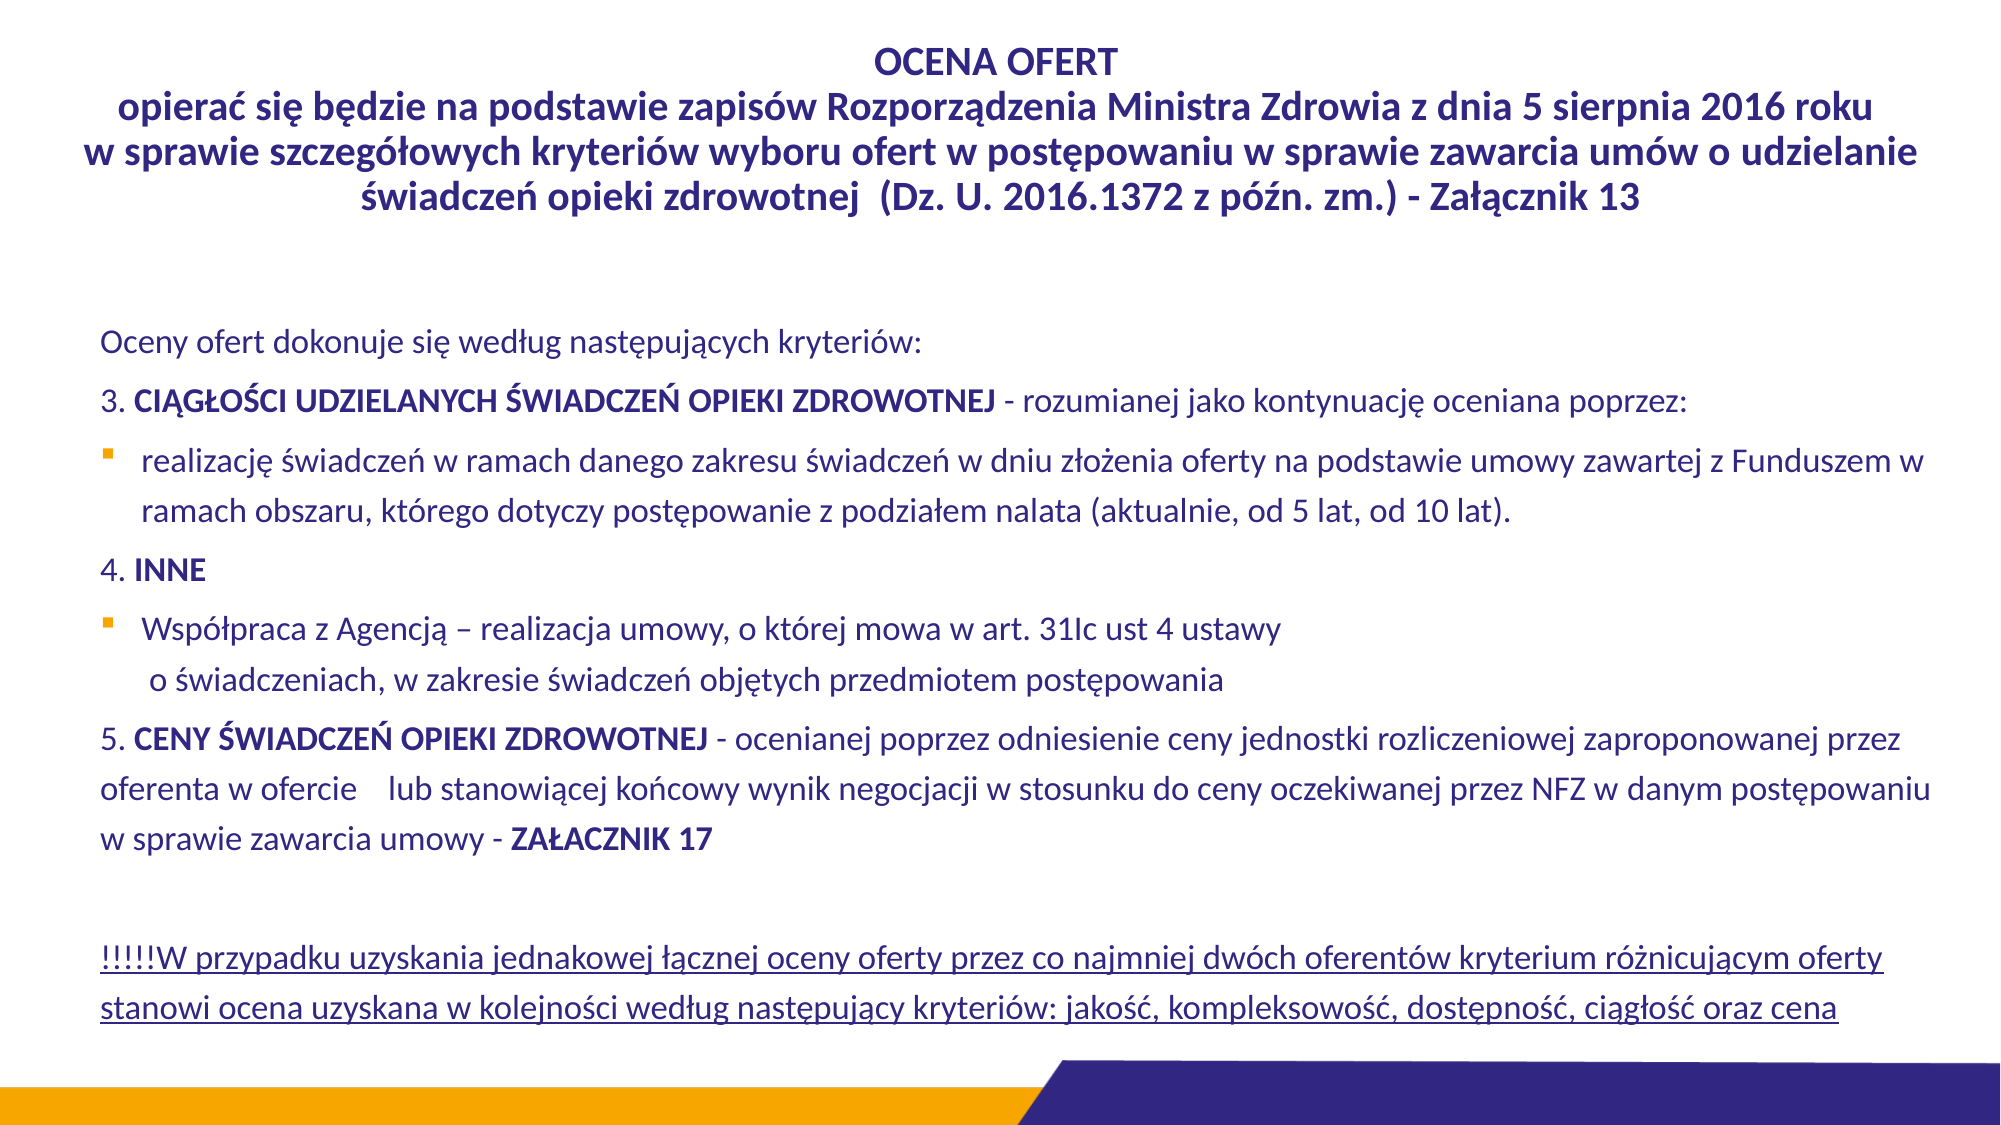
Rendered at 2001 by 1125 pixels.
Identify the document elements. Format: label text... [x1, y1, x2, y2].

list Oceny ofert dokonuje się według następujących kryteriów: 3. CIĄGŁOŚCI UDZIELANYCH ŚWIADCZEŃ OPIEKI ZDROWOTNEJ - rozumianej jako kontynuację oceniana poprzez: realizację świadczeń w ramach danego zakresu świadczeń w dniu złożenia oferty na podstawie umowy zawartej z Funduszem w ramach obszaru, którego dotyczy postępowanie z podziałem nalata (aktualnie, od 5 lat, od 10 lat). 4. INNE Współpraca z Agencją – realizacja umowy, o której mowa w art. 31Ic ust 4 ustawy o świadczeniach, w zakresie świadczeń objętych przedmiotem postępowania 5. CENY ŚWIADCZEŃ OPIEKI ZDROWOTNEJ - ocenianej poprzez odniesienie ceny jednostki rozliczeniowej zaproponowanej przez oferenta w ofercie lub stanowiącej końcowy wynik negocjacji w stosunku do ceny oczekiwanej przez NFZ w danym postępowaniu w sprawie zawarcia umowy - ZAŁACZNIK 17 !!!!!W przypadku uzyskania jednakowej łącznej oceny oferty przez co najmniej dwóch oferentów kryterium różnicującym oferty stanowi ocena uzyskana w kolejności według następujący kryteriów: jakość, kompleksowość, dostępność, ciągłość oraz cena [85, 259, 1982, 1078]
title OCENA OFERT opierać się będzie na podstawie zapisów Rozporządzenia Ministra Zdrowia z dnia 5 sierpnia 2016 roku w sprawie szczegółowych kryteriów wyboru ofert w postępowaniu w sprawie zawarcia umów o udzielanie świadczeń opieki zdrowotnej (Dz. U. 2016.1372 z późn. zm.) - Załącznik 13 [20, 18, 1982, 241]
picture [0, 1060, 2001, 1125]
